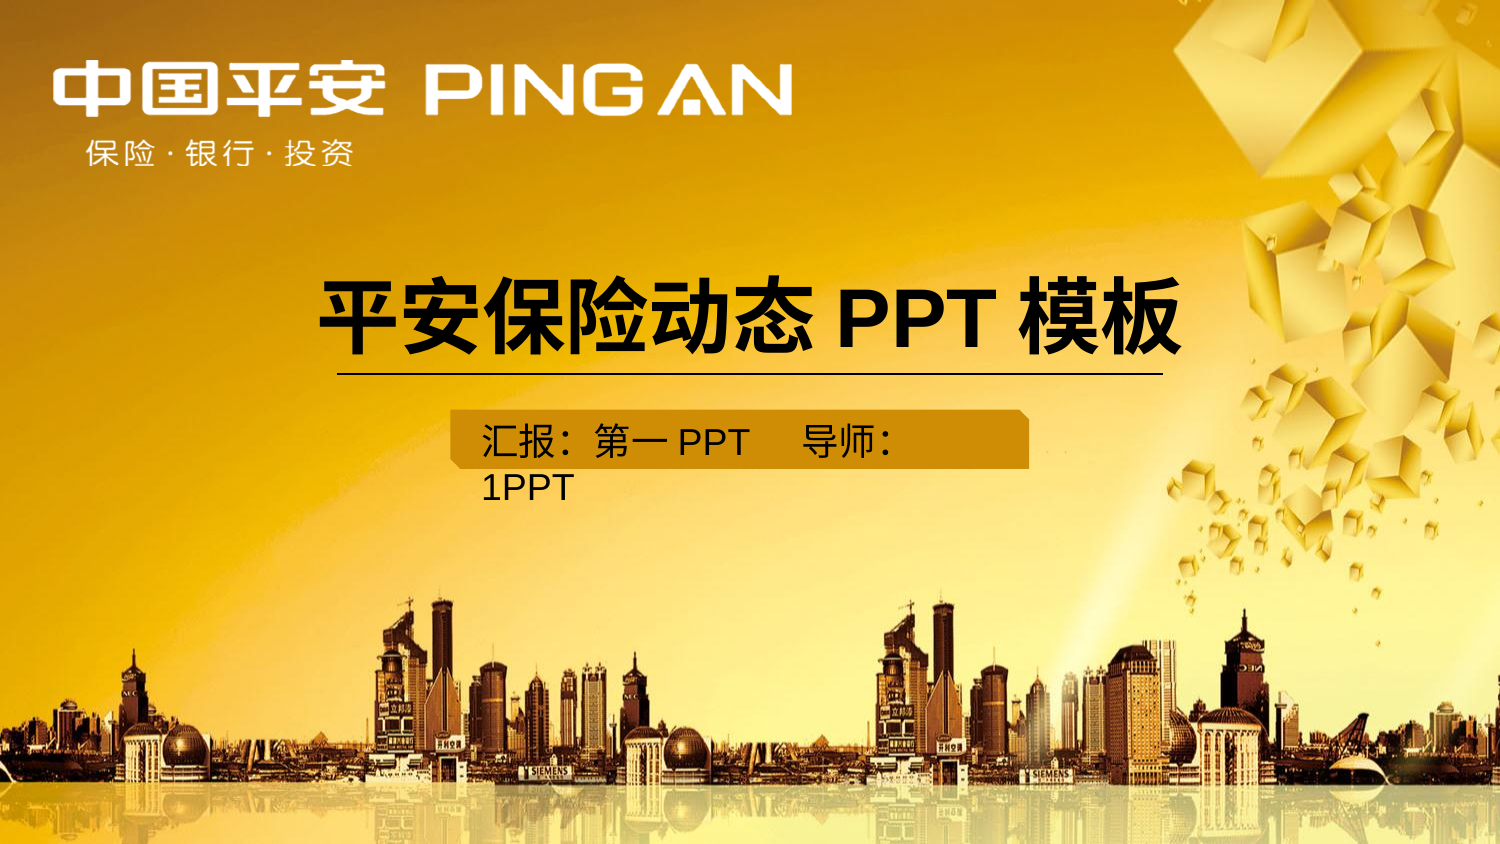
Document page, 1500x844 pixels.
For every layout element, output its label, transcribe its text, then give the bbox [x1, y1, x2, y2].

picture [0, 0, 1500, 844]
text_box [450, 409, 1030, 471]
text_box 平安保险动态PPT模板 [301, 256, 1199, 372]
